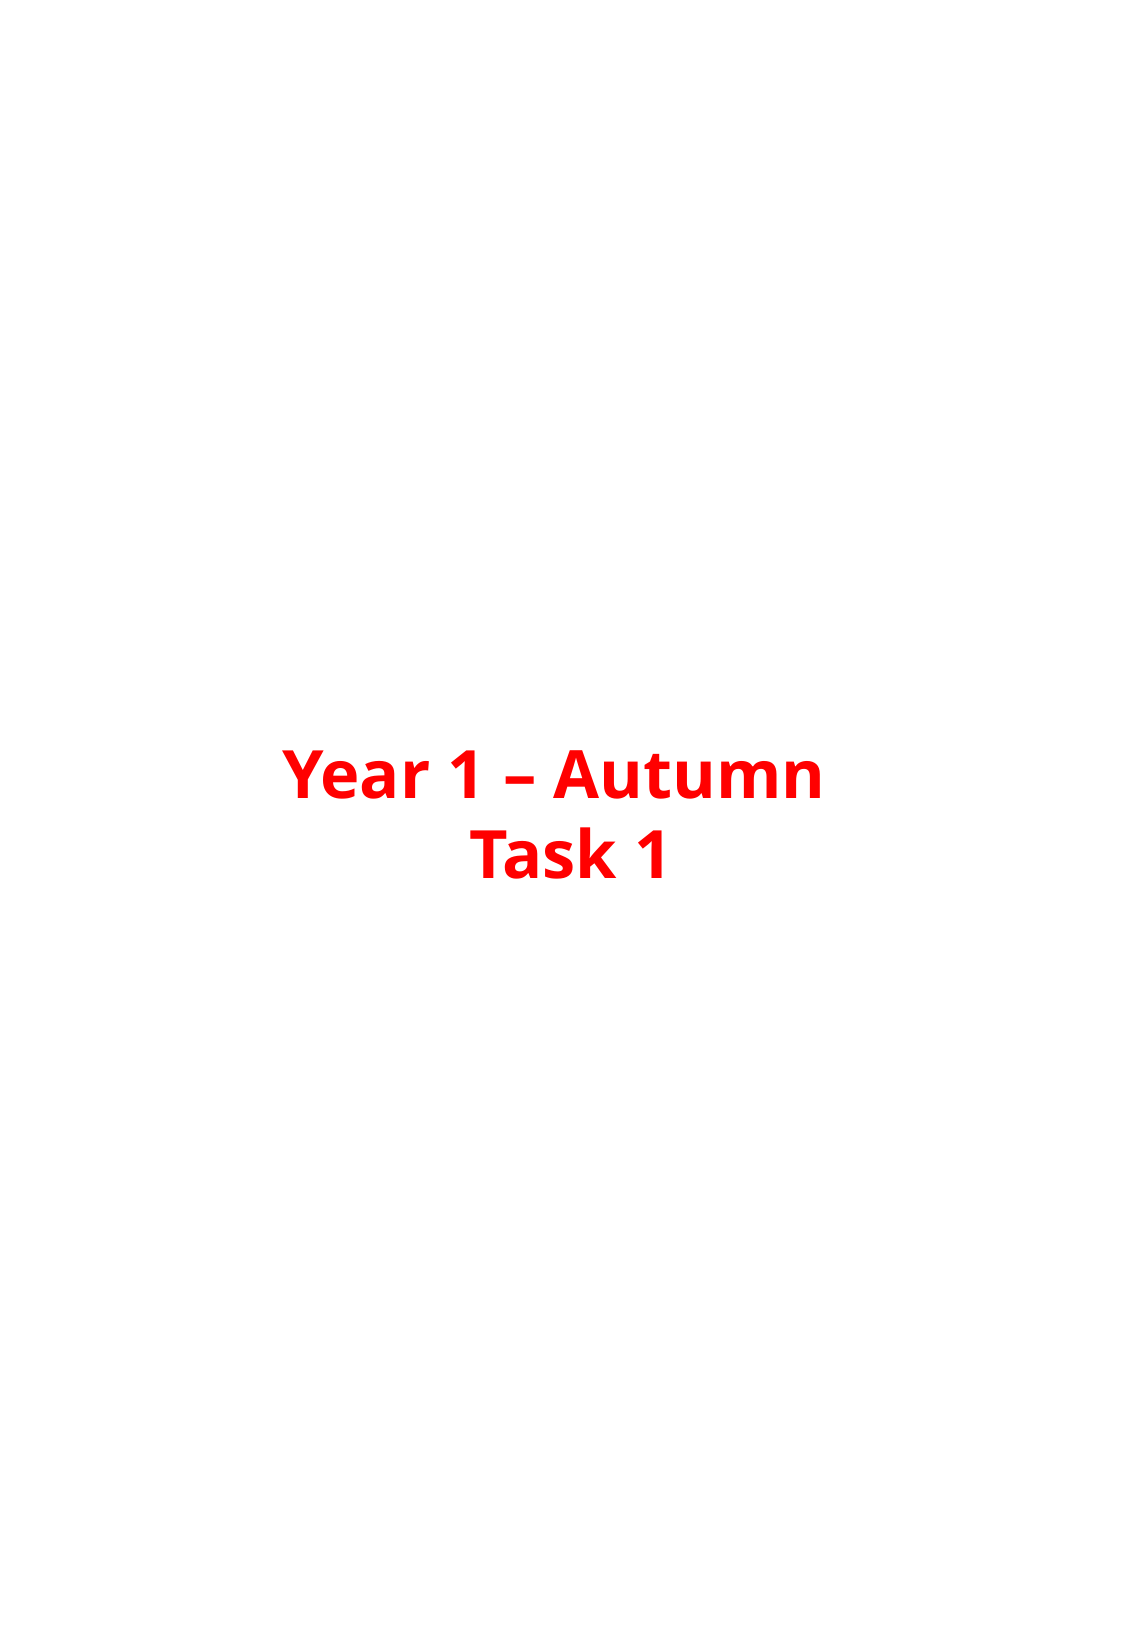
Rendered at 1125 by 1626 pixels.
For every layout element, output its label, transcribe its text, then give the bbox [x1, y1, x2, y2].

text_box Year 1 – Autumn Task 1 [178, 724, 947, 899]
